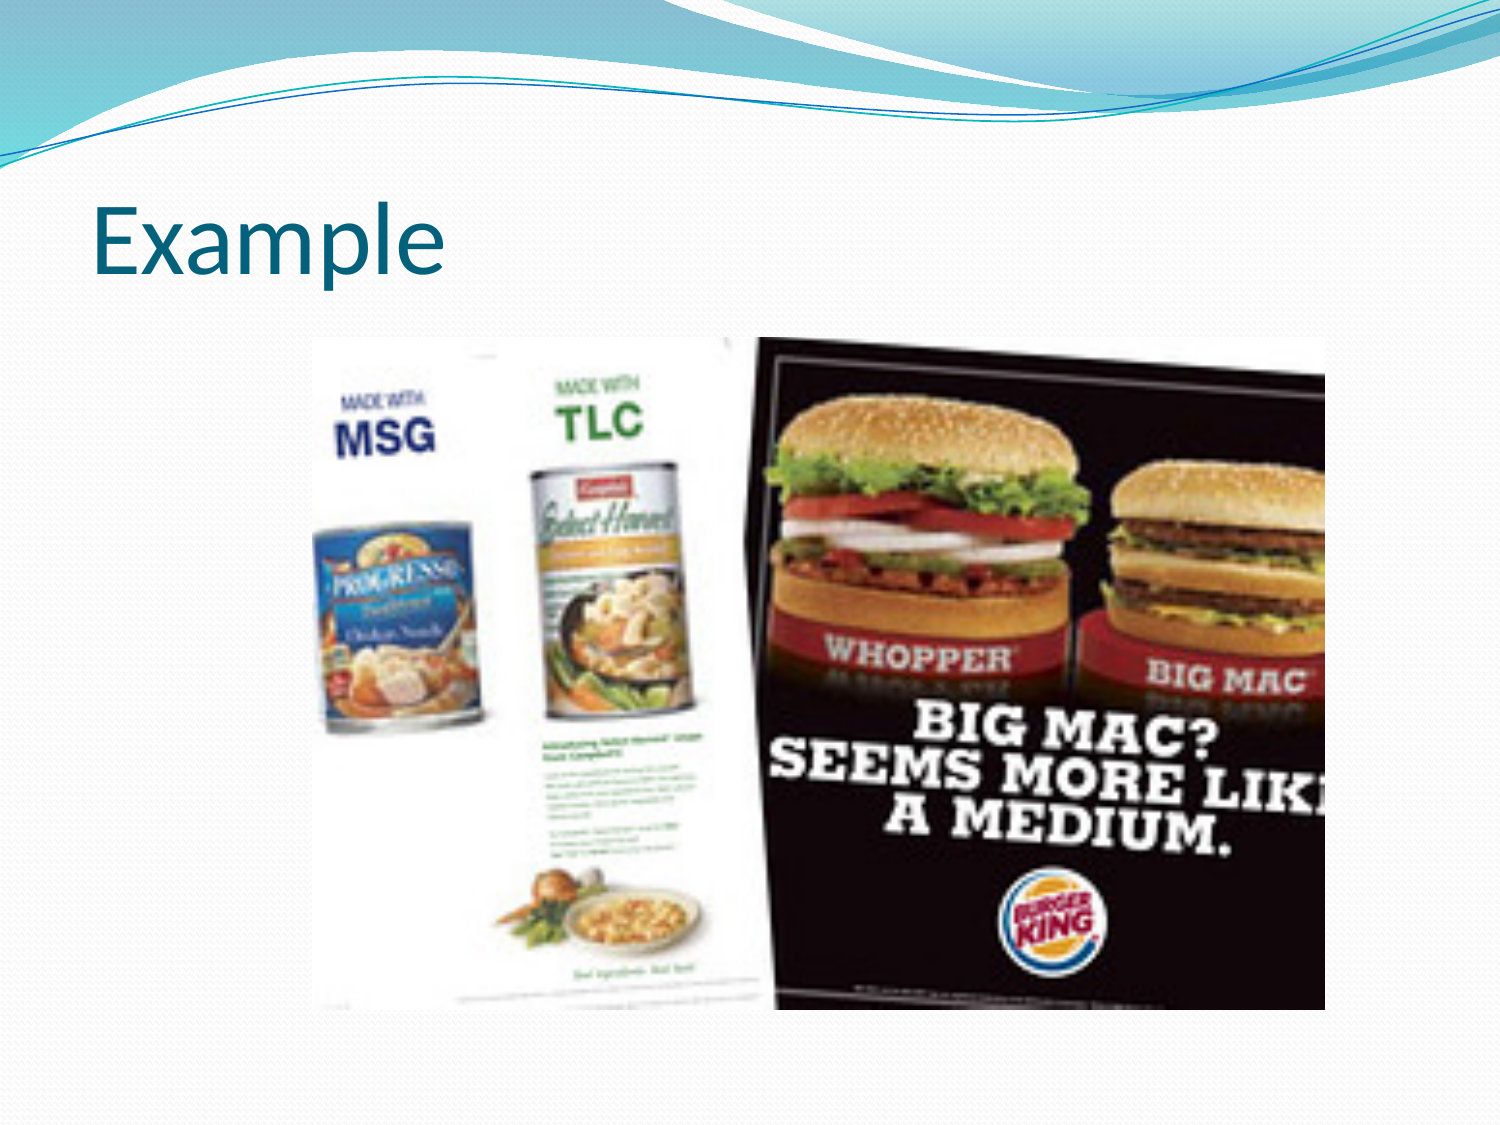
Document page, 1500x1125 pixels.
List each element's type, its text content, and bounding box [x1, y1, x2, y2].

title Example [75, 115, 1425, 303]
picture [312, 337, 1326, 1011]
